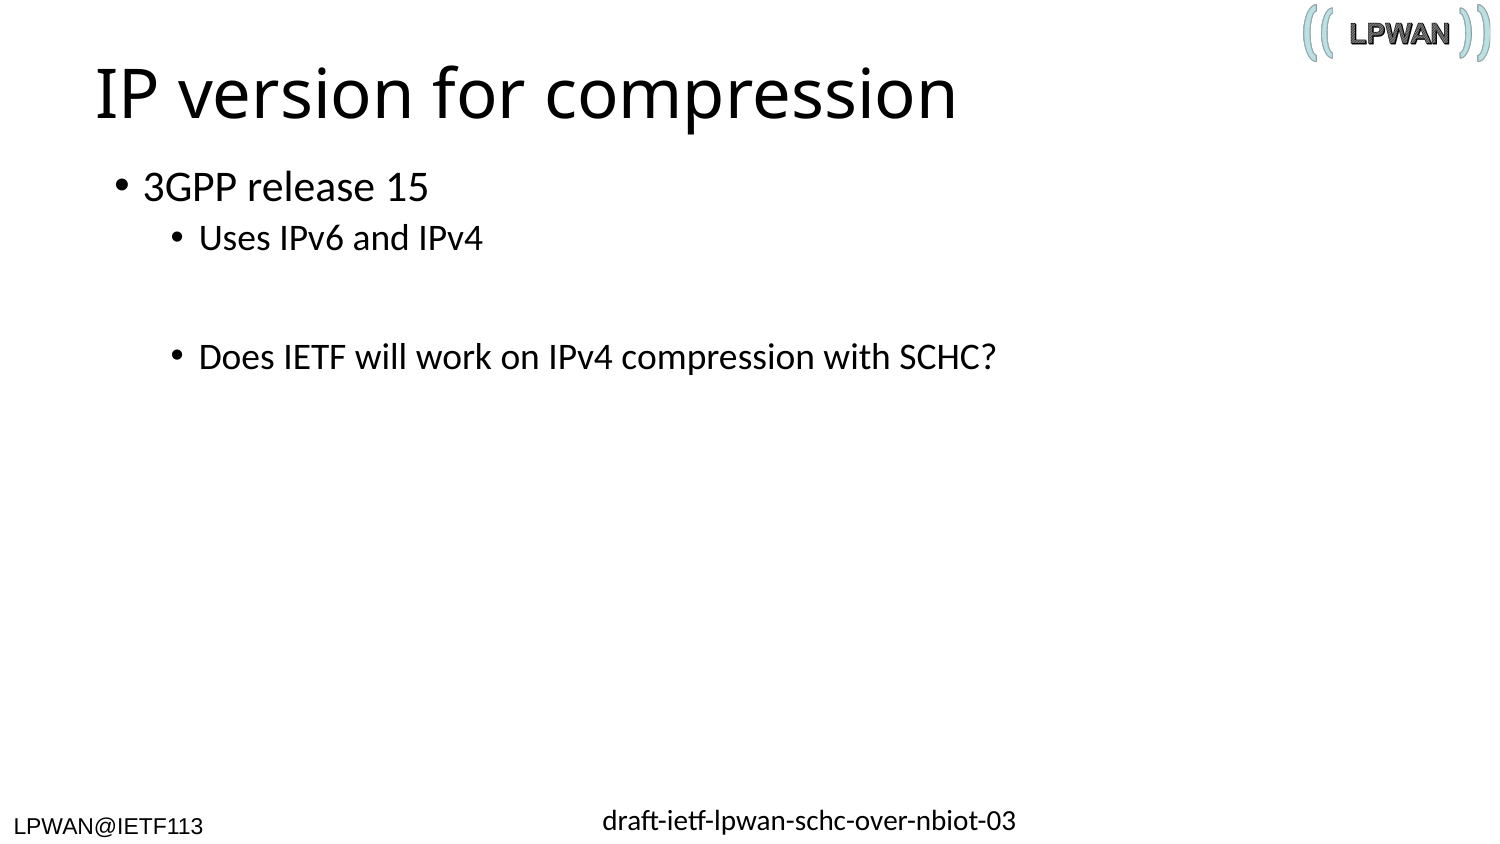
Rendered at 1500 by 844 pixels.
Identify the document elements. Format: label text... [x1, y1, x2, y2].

text_box draft-ietf-lpwan-schc-over-nbiot-03 [587, 793, 1032, 844]
picture [1303, 4, 1491, 62]
list 3GPP release 15 Uses IPv6 and IPv4 Does IETF will work on IPv4 compression with SCHC? [103, 157, 1397, 760]
title IP version for compression [84, 14, 1378, 178]
